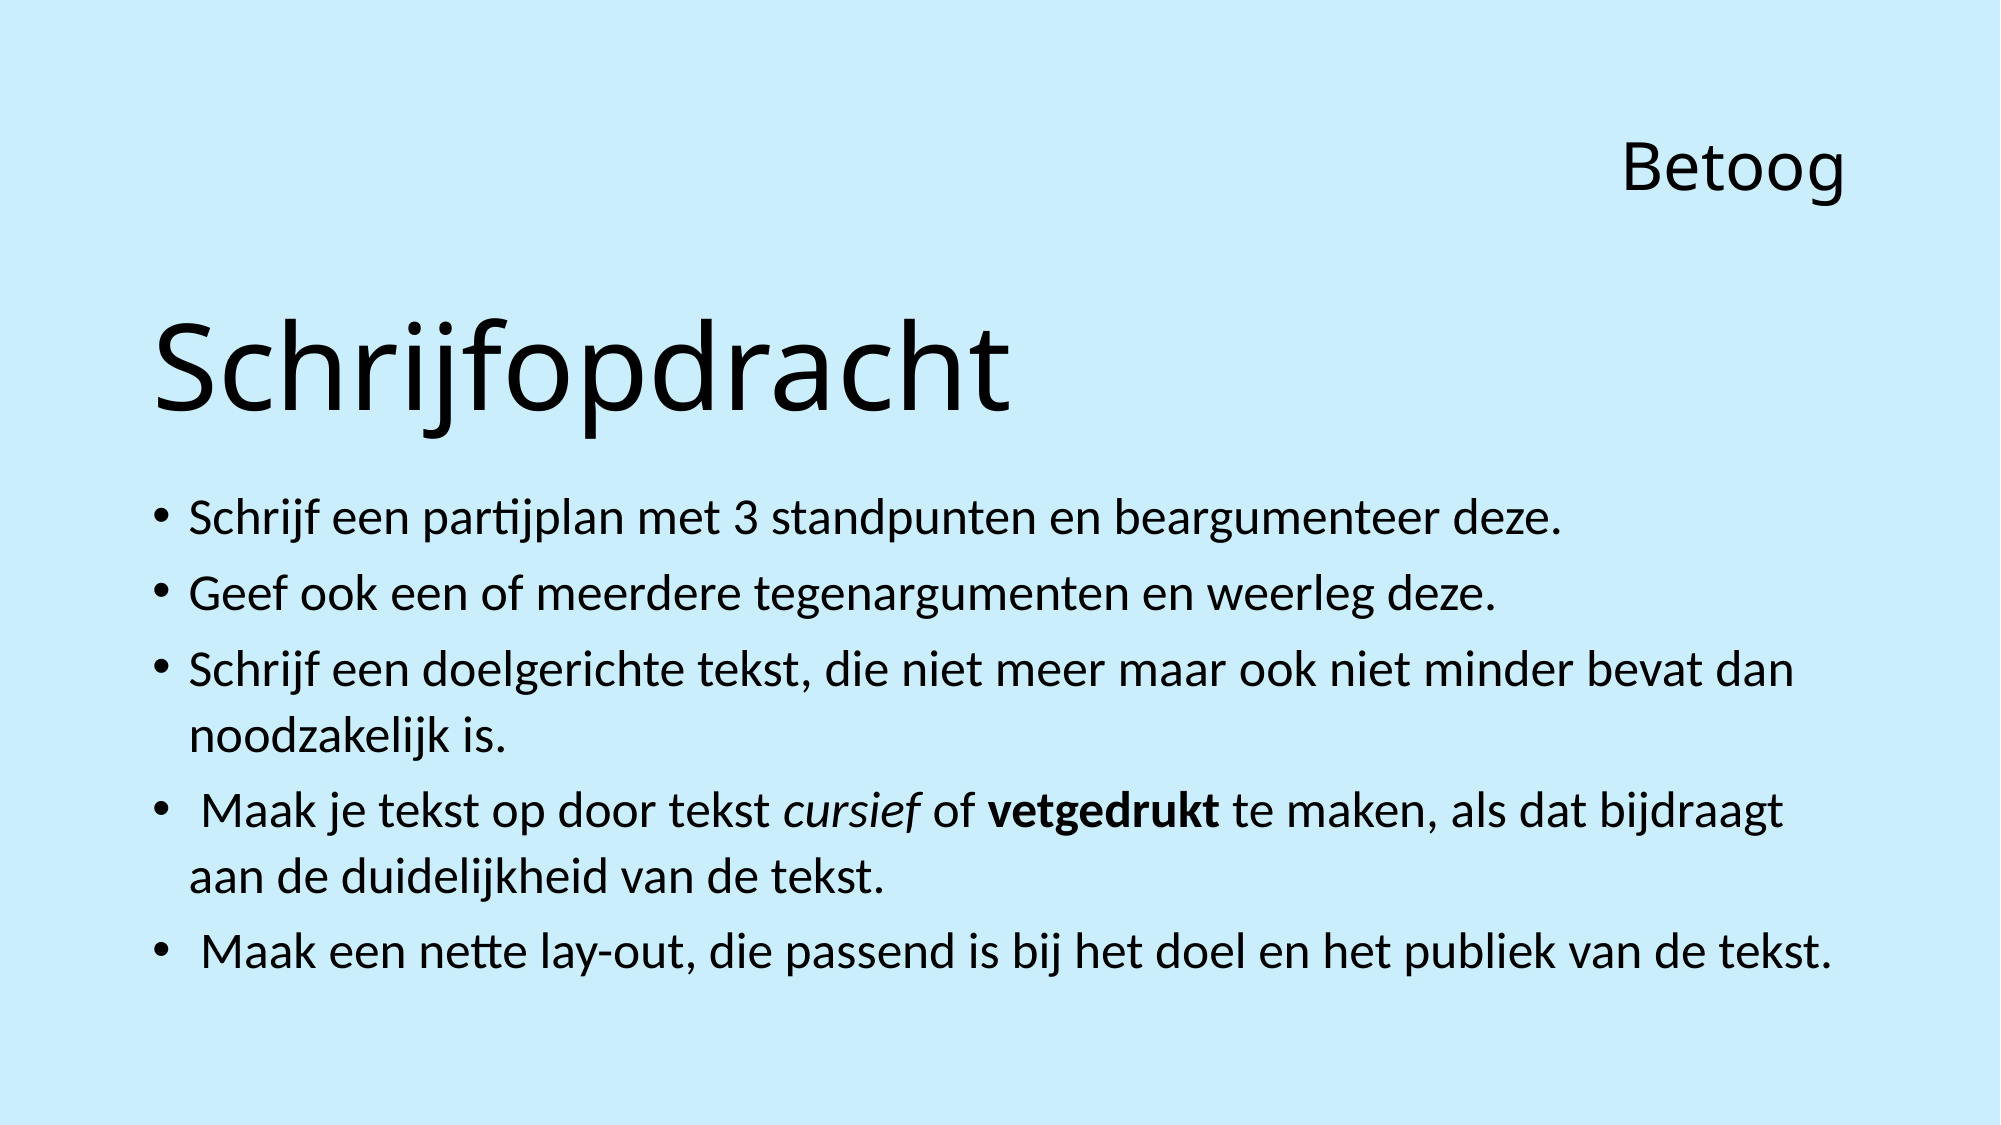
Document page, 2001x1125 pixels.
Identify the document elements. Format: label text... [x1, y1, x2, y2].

title Betoog [137, 59, 1863, 278]
list Schrijfopdracht Schrijf een partijplan met 3 standpunten en beargumenteer deze. Geef ook een of meerdere tegenargumenten en weerleg deze. Schrijf een doelgerichte tekst, die niet meer maar ook niet minder bevat dan noodzakelijk is. Maak je tekst op door tekst cursief of vetgedrukt te maken, als dat bijdraagt aan de duidelijkheid van de tekst. Maak een nette lay-out, die passend is bij het doel en het publiek van de tekst. [137, 299, 1863, 1014]
